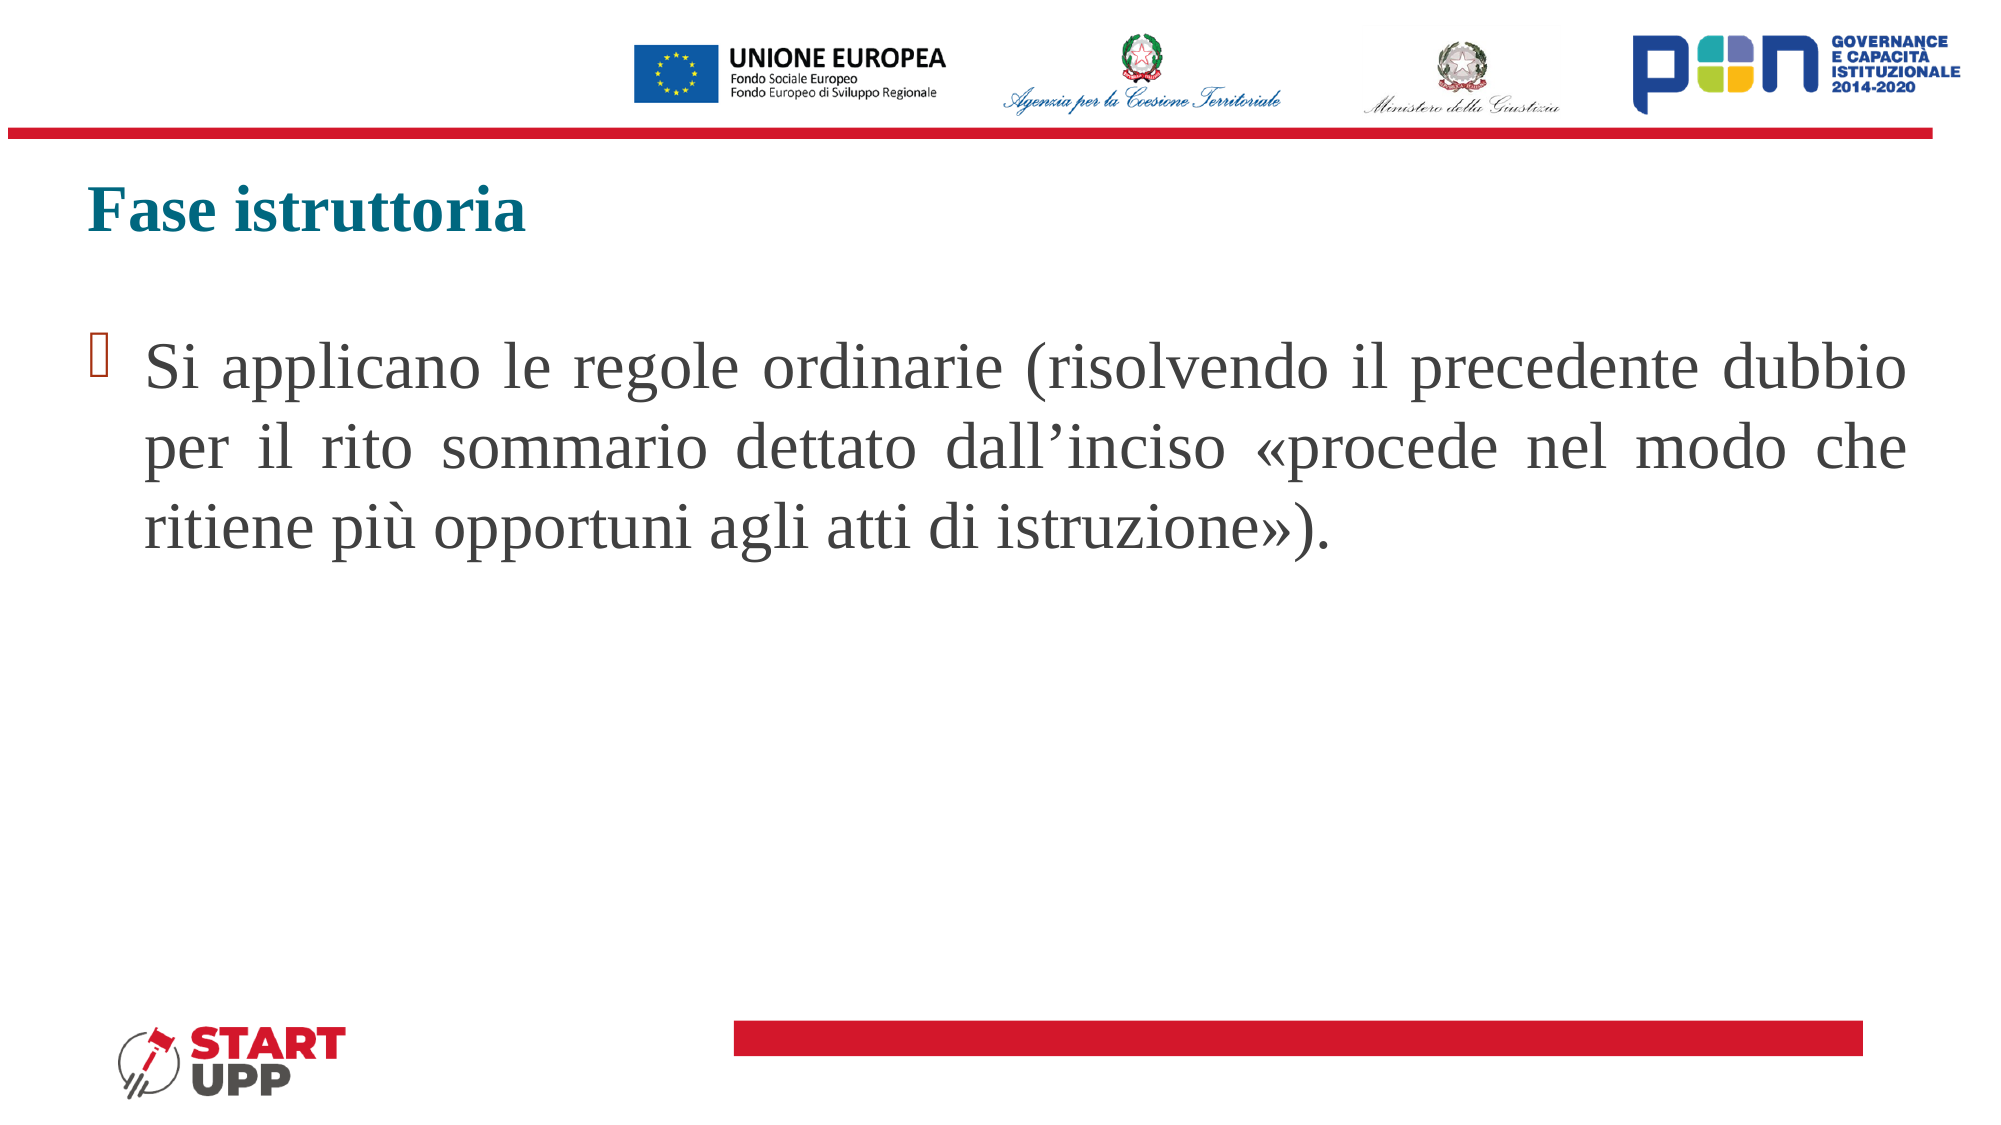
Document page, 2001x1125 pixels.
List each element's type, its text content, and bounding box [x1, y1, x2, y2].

title Fase istruttoria [67, 144, 1932, 271]
picture [114, 1019, 351, 1103]
list Si applicano le regole ordinarie (risolvendo il precedente dubbio per il rito sommario dettato dall’inciso «procede nel modo che ritiene più opportuni agli atti di istruzione»). [67, 301, 1933, 1000]
picture [612, 24, 1972, 119]
